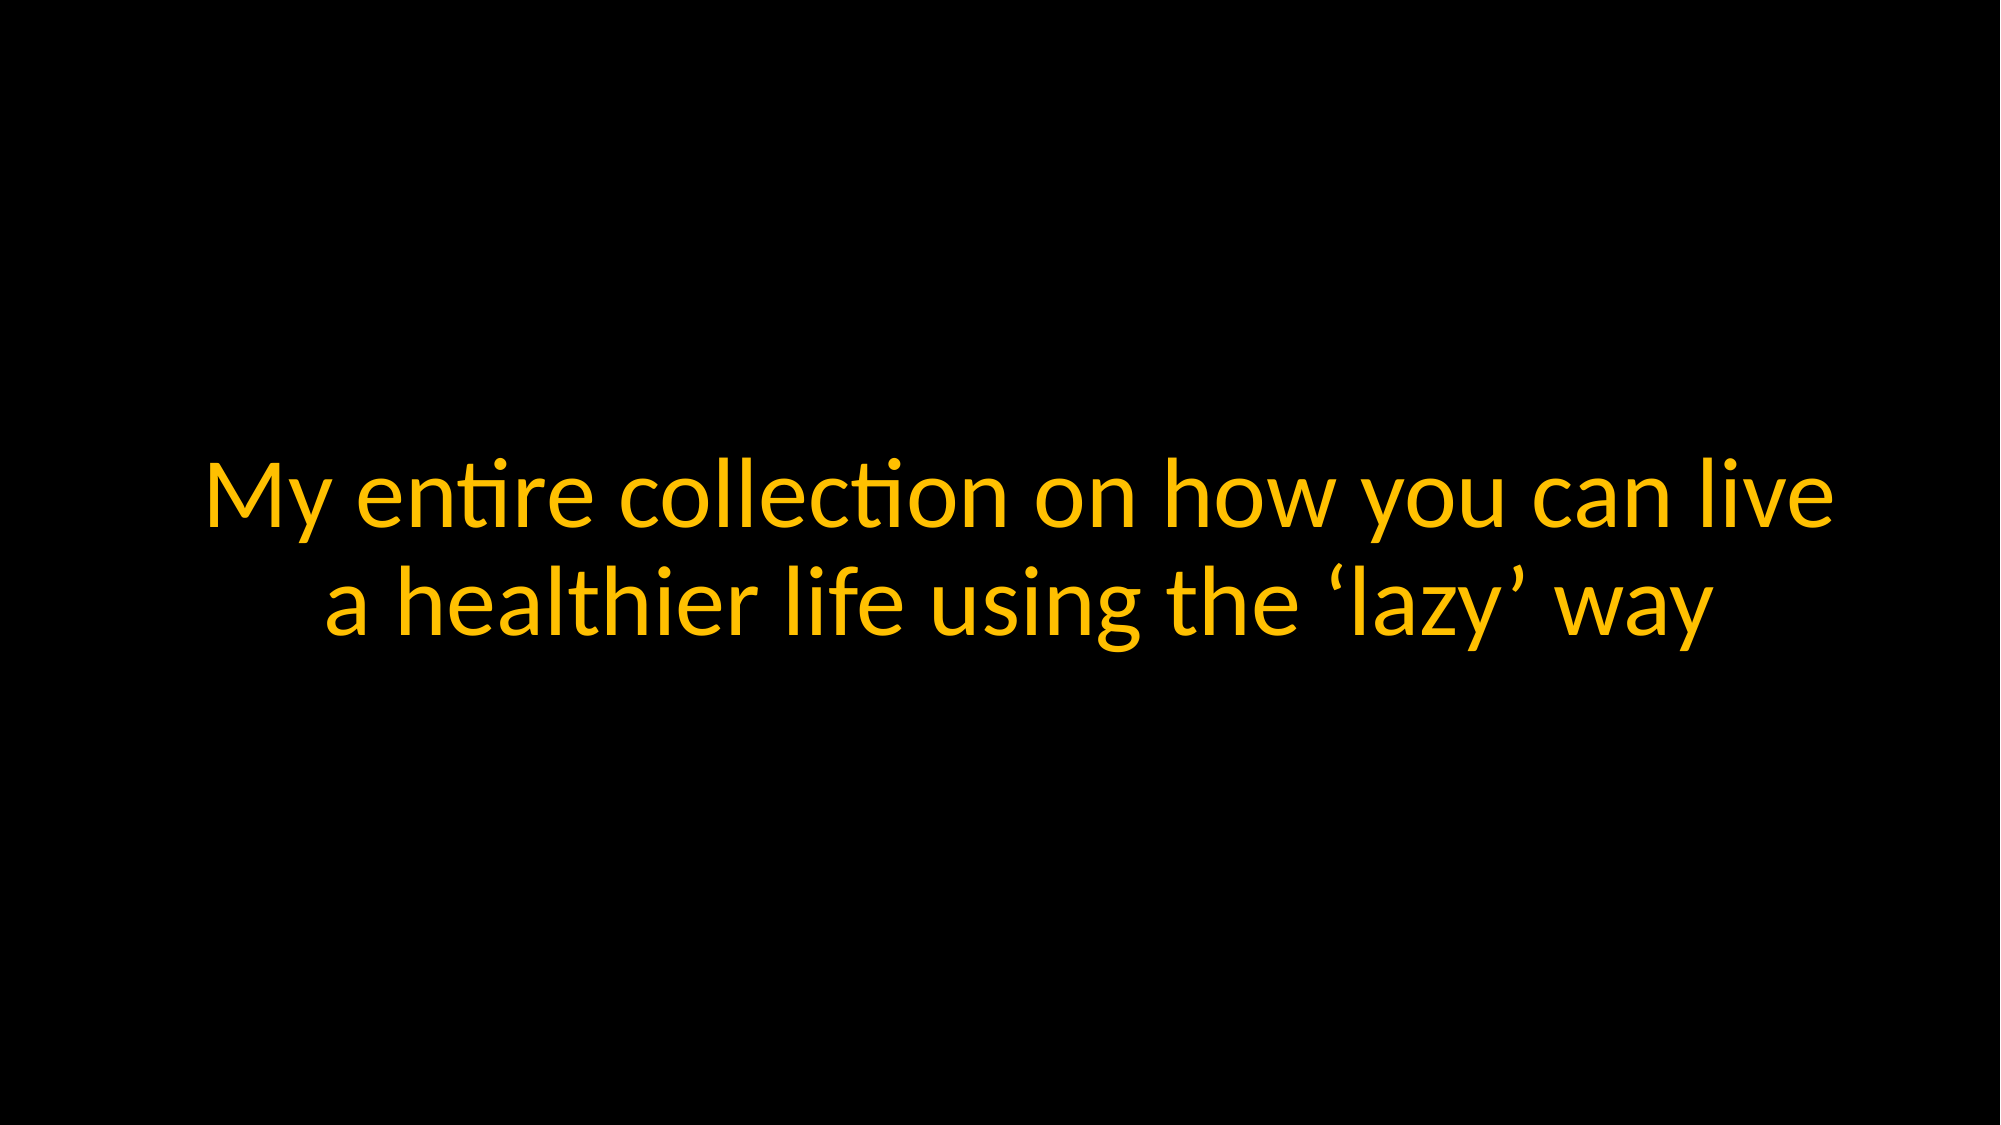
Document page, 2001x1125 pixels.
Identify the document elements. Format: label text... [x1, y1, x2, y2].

list My entire collection on how you can live a healthier life using the ‘lazy’ way [172, 434, 1868, 968]
